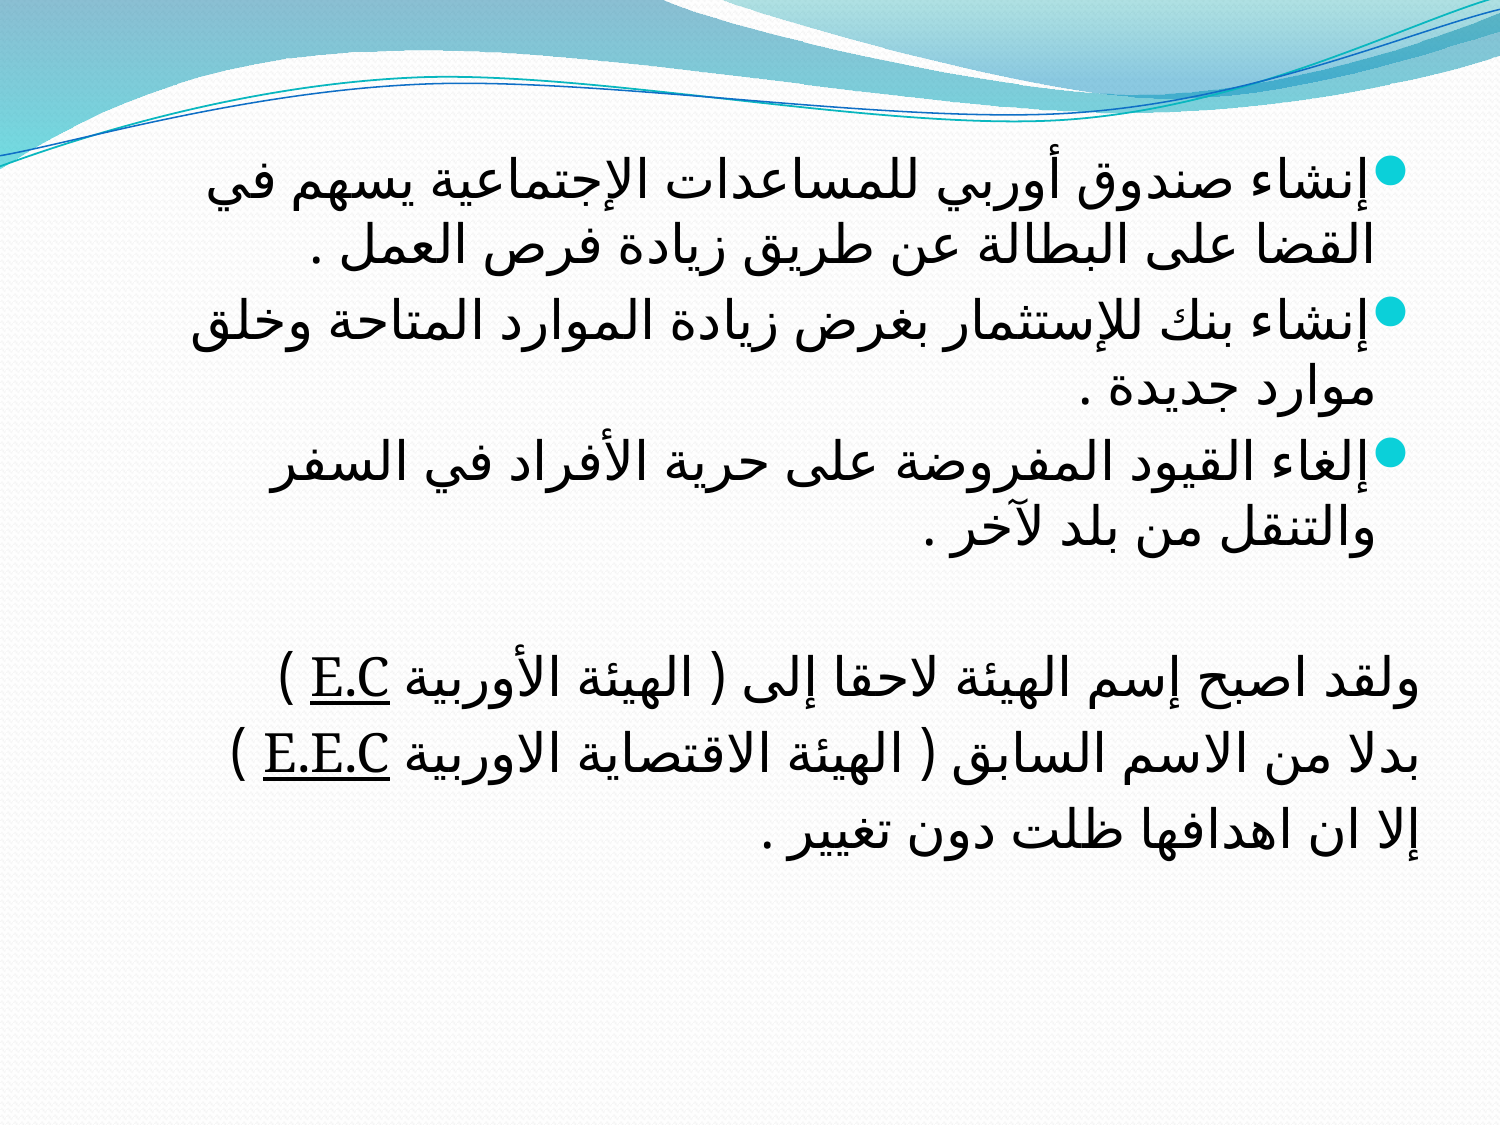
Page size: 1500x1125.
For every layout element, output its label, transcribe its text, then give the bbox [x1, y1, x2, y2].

list إنشاء صندوق أوربي للمساعدات الإجتماعية يسهم في القضا على البطالة عن طريق زيادة فرص العمل . إنشاء بنك للإستثمار بغرض زيادة الموارد المتاحة وخلق موارد جديدة . إلغاء القيود المفروضة على حرية الأفراد في السفر والتنقل من بلد لآخر . ولقد اصبح إسم الهيئة لاحقا إلى ( الهيئة الأوربية E.C ) بدلا من الاسم السابق ( الهيئة الاقتصاية الاوربية E.E.C ) إلا ان اهدافها ظلت دون تغيير . [87, 137, 1438, 858]
